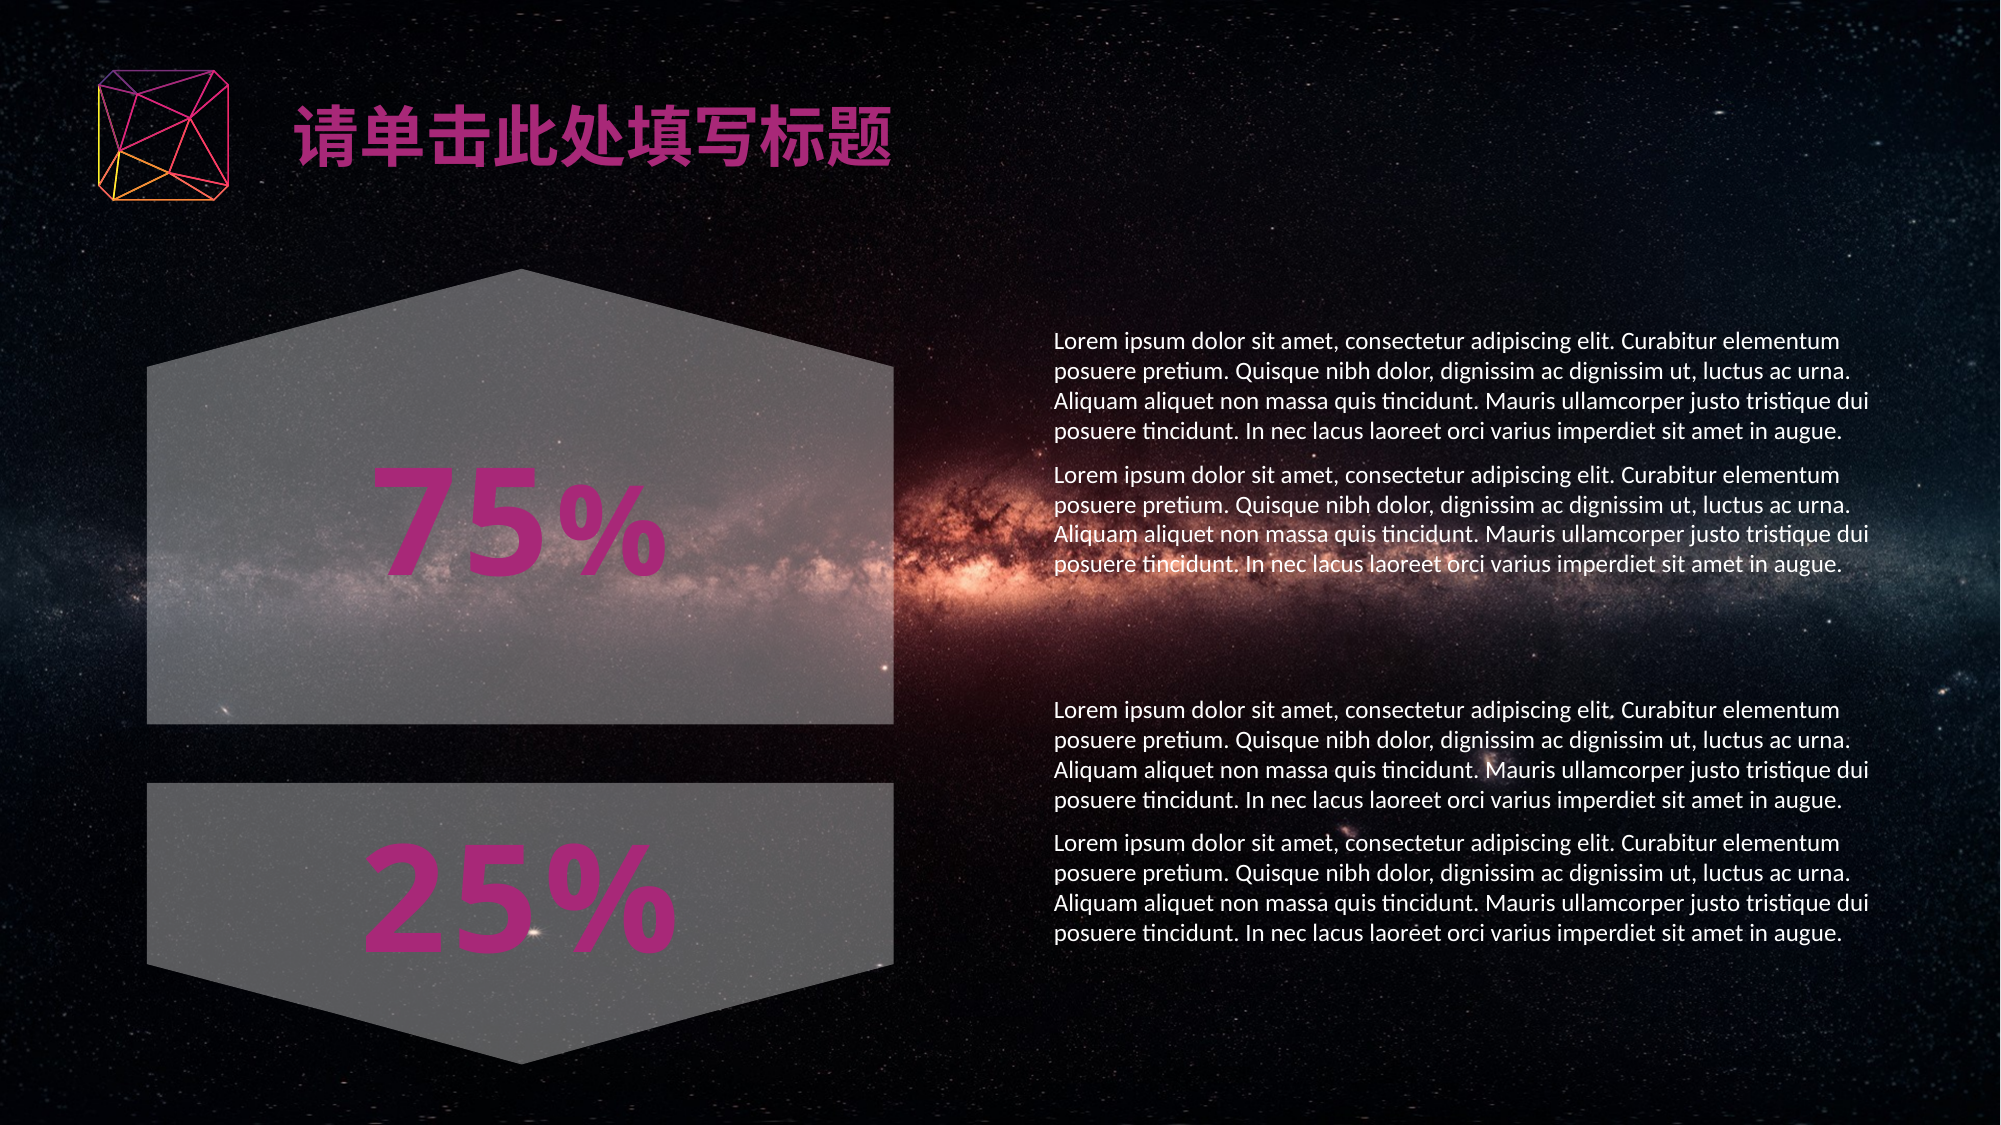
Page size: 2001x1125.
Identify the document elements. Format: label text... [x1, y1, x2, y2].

text_box Lorem ipsum dolor sit amet, consectetur adipiscing elit. Curabitur elementum posuere pretium. Quisque nibh dolor, dignissim ac dignissim ut, luctus ac urna. Aliquam aliquet non massa quis tincidunt. Mauris ullamcorper justo tristique dui posuere tincidunt. In nec lacus laoreet orci varius imperdiet sit amet in augue. [1038, 317, 1897, 450]
text_box Lorem ipsum dolor sit amet, consectetur adipiscing elit. Curabitur elementum posuere pretium. Quisque nibh dolor, dignissim ac dignissim ut, luctus ac urna. Aliquam aliquet non massa quis tincidunt. Mauris ullamcorper justo tristique dui posuere tincidunt. In nec lacus laoreet orci varius imperdiet sit amet in augue. [1038, 450, 1897, 585]
picture [0, 0, 2001, 1125]
text_box Lorem ipsum dolor sit amet, consectetur adipiscing elit. Curabitur elementum posuere pretium. Quisque nibh dolor, dignissim ac dignissim ut, luctus ac urna. Aliquam aliquet non massa quis tincidunt. Mauris ullamcorper justo tristique dui posuere tincidunt. In nec lacus laoreet orci varius imperdiet sit amet in augue. [1038, 819, 1897, 953]
text_box 75% [357, 417, 684, 613]
text_box 25% [345, 795, 695, 991]
text_box 请单击此处填写标题 [280, 88, 1347, 181]
text_box [146, 782, 895, 1066]
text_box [98, 70, 229, 200]
text_box [146, 268, 895, 725]
text_box Lorem ipsum dolor sit amet, consectetur adipiscing elit. Curabitur elementum posuere pretium. Quisque nibh dolor, dignissim ac dignissim ut, luctus ac urna. Aliquam aliquet non massa quis tincidunt. Mauris ullamcorper justo tristique dui posuere tincidunt. In nec lacus laoreet orci varius imperdiet sit amet in augue. [1038, 685, 1897, 819]
